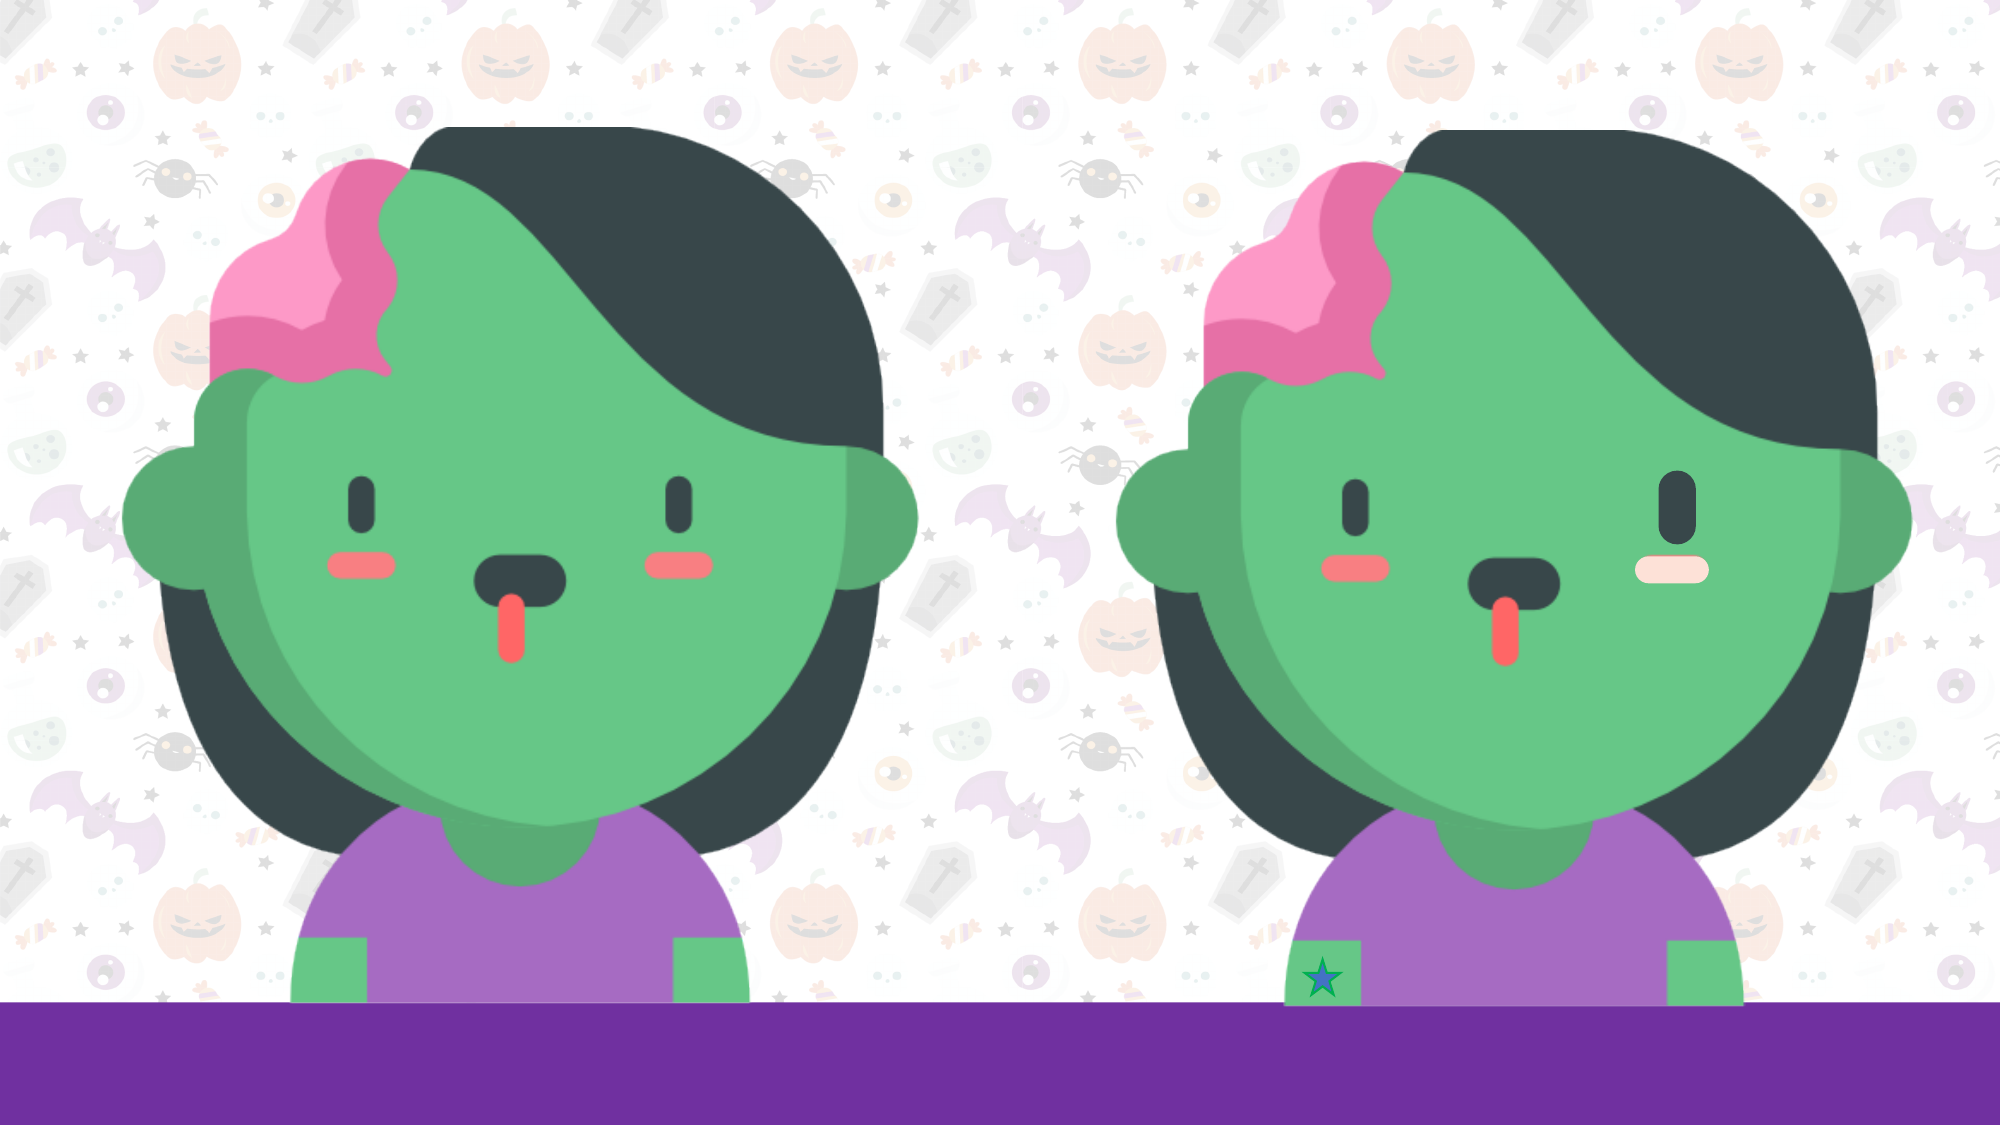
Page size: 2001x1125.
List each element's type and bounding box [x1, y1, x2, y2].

picture [1075, 130, 1953, 1008]
picture [81, 127, 959, 1005]
text_box [0, 1001, 2000, 1125]
